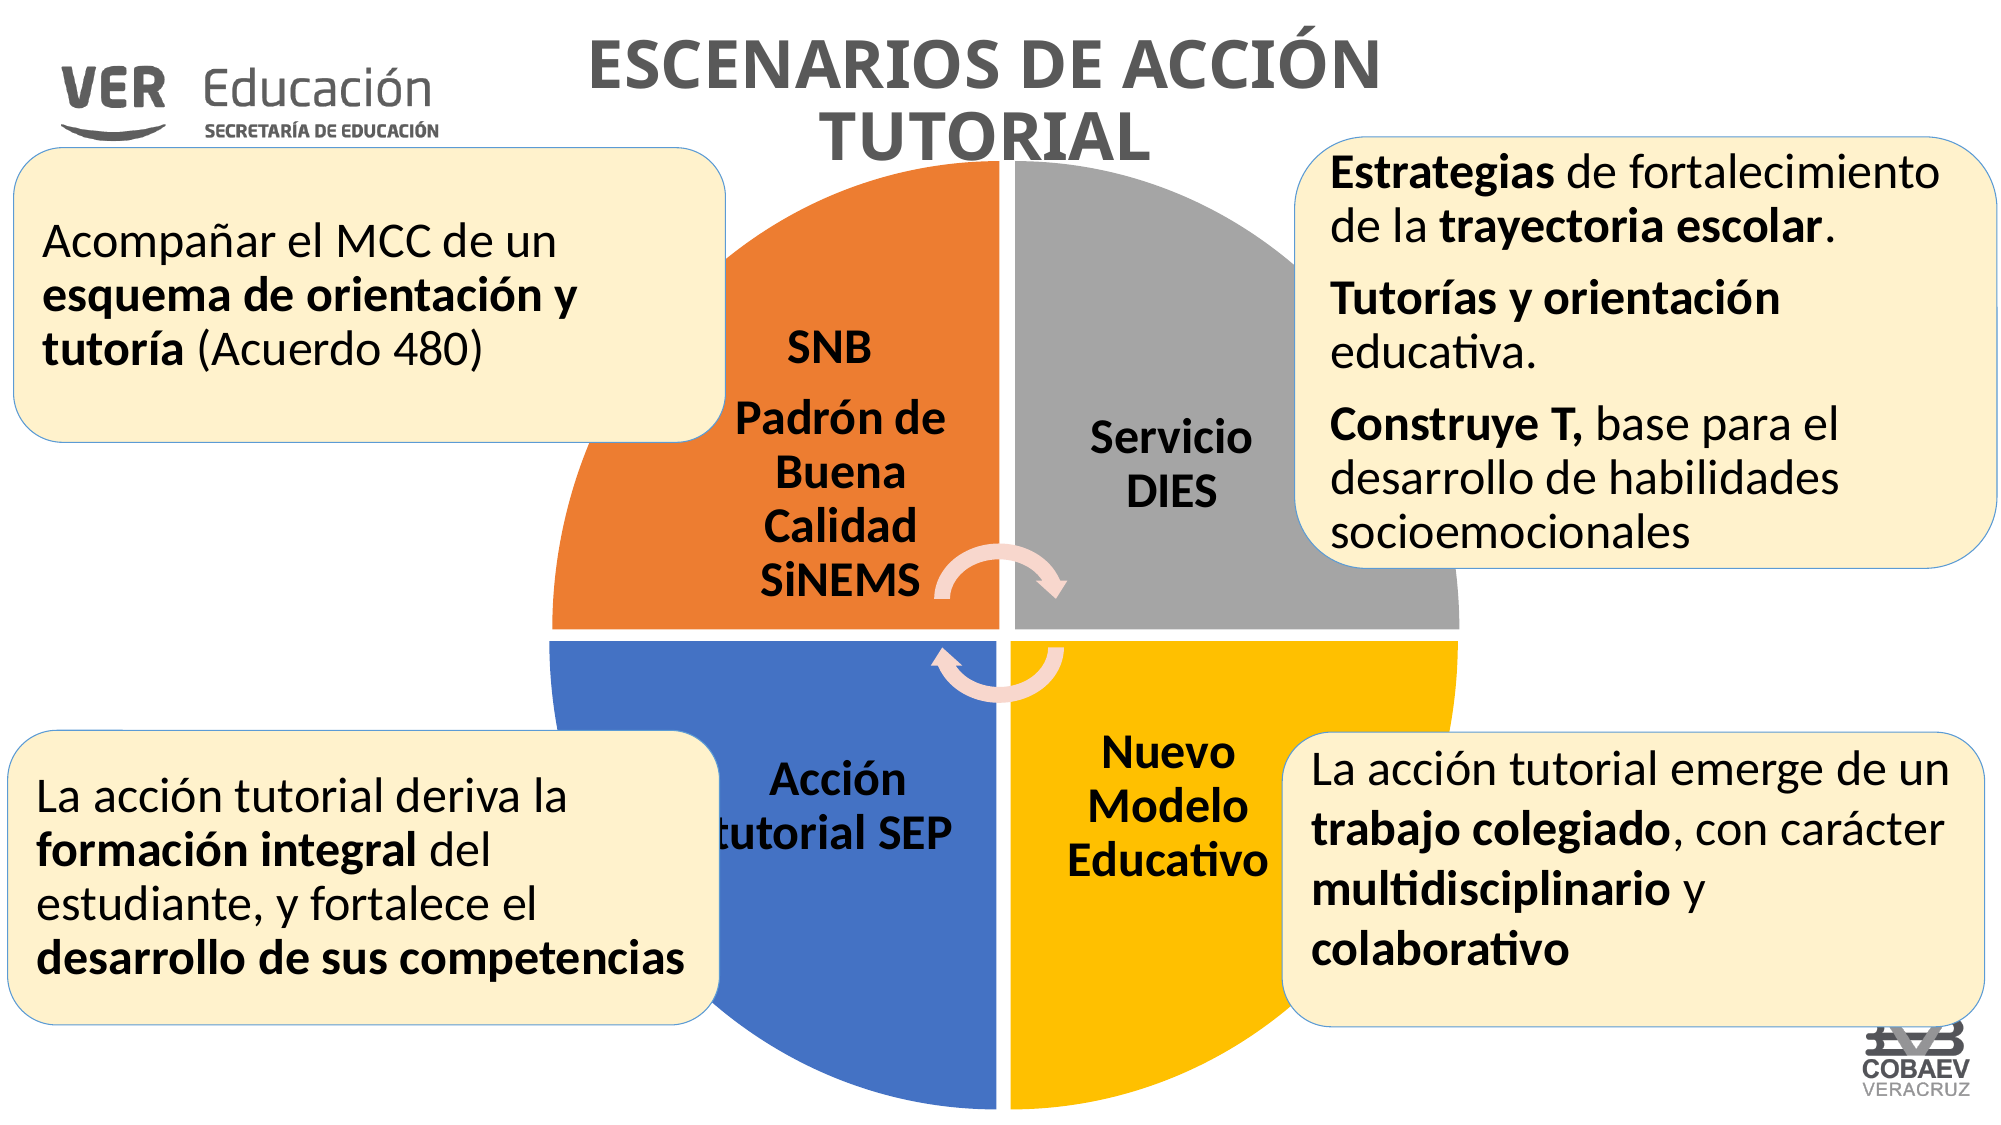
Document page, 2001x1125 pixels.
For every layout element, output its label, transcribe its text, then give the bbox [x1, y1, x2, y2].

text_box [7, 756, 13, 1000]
text_box Estrategias de fortalecimiento de la trayectoria escolar. Tutorías y orientación educativa. Construye T, base para el desarrollo de habilidades socioemocionales [1985, 168, 1998, 538]
picture [1847, 921, 1985, 1110]
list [13, 136, 1985, 1110]
picture [24, 37, 475, 162]
title ESCENARIOS DE ACCIÓN TUTORIAL [480, 68, 1491, 136]
